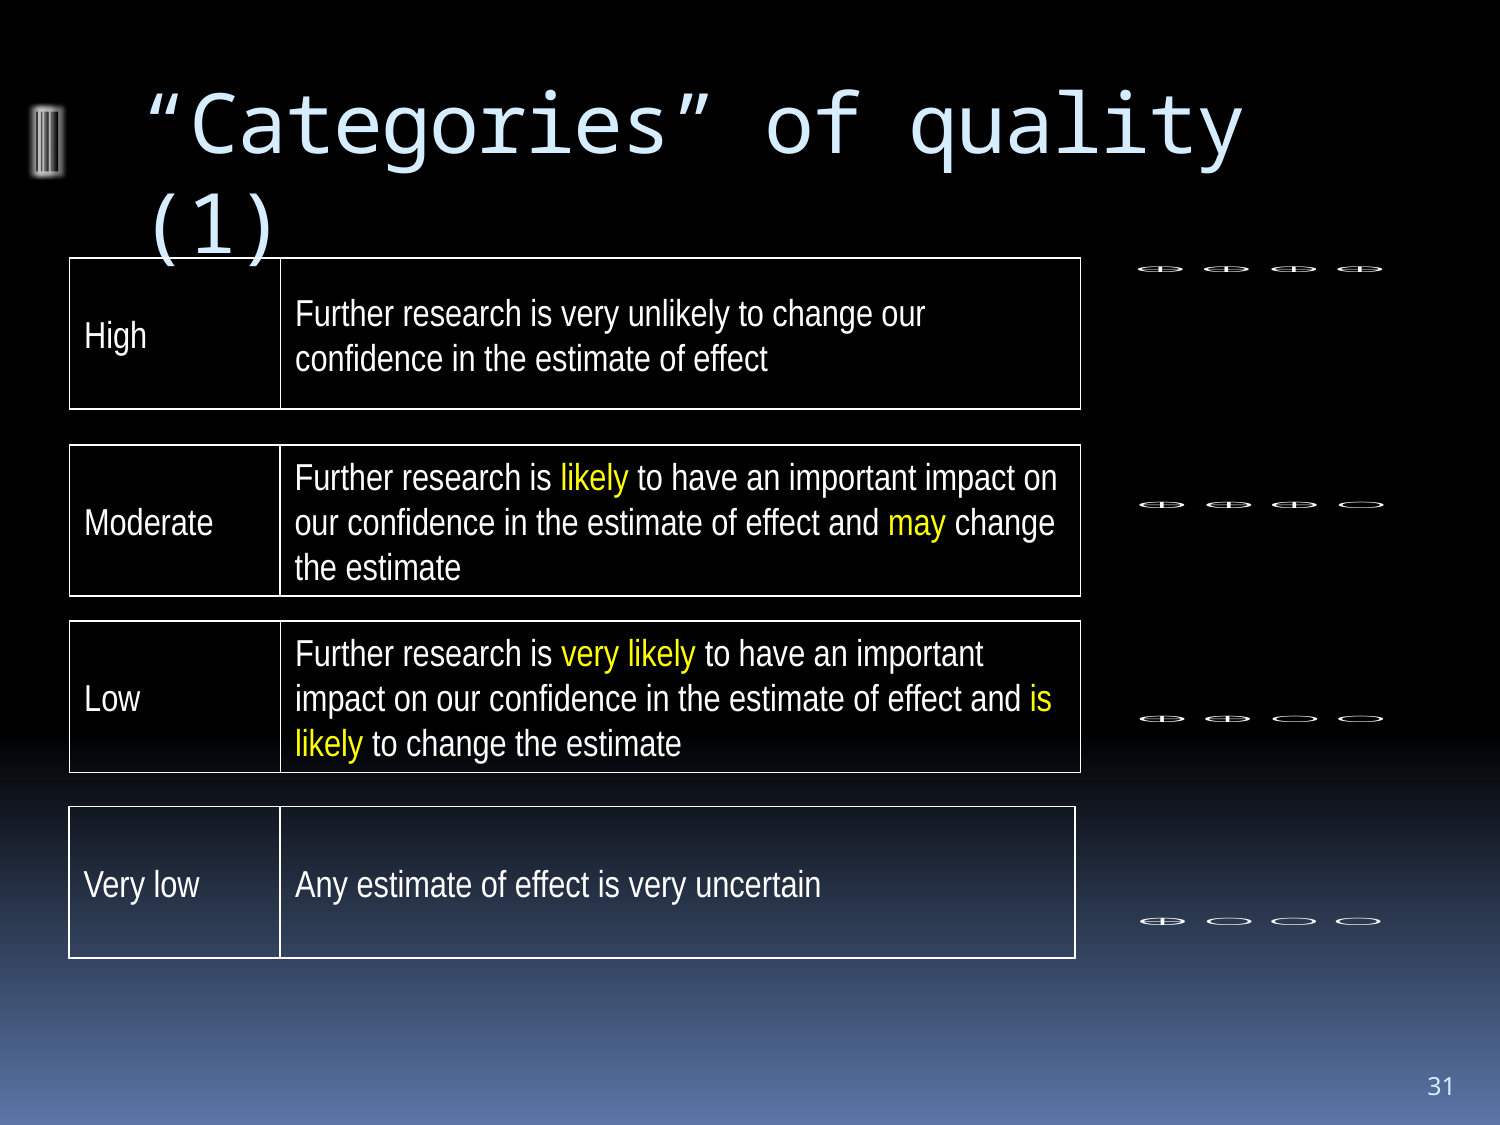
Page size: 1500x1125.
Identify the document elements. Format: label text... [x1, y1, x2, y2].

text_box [68, 257, 1450, 959]
slide_number 31 [1412, 1052, 1488, 1113]
title “Categories” of quality (1) [125, 62, 1363, 204]
